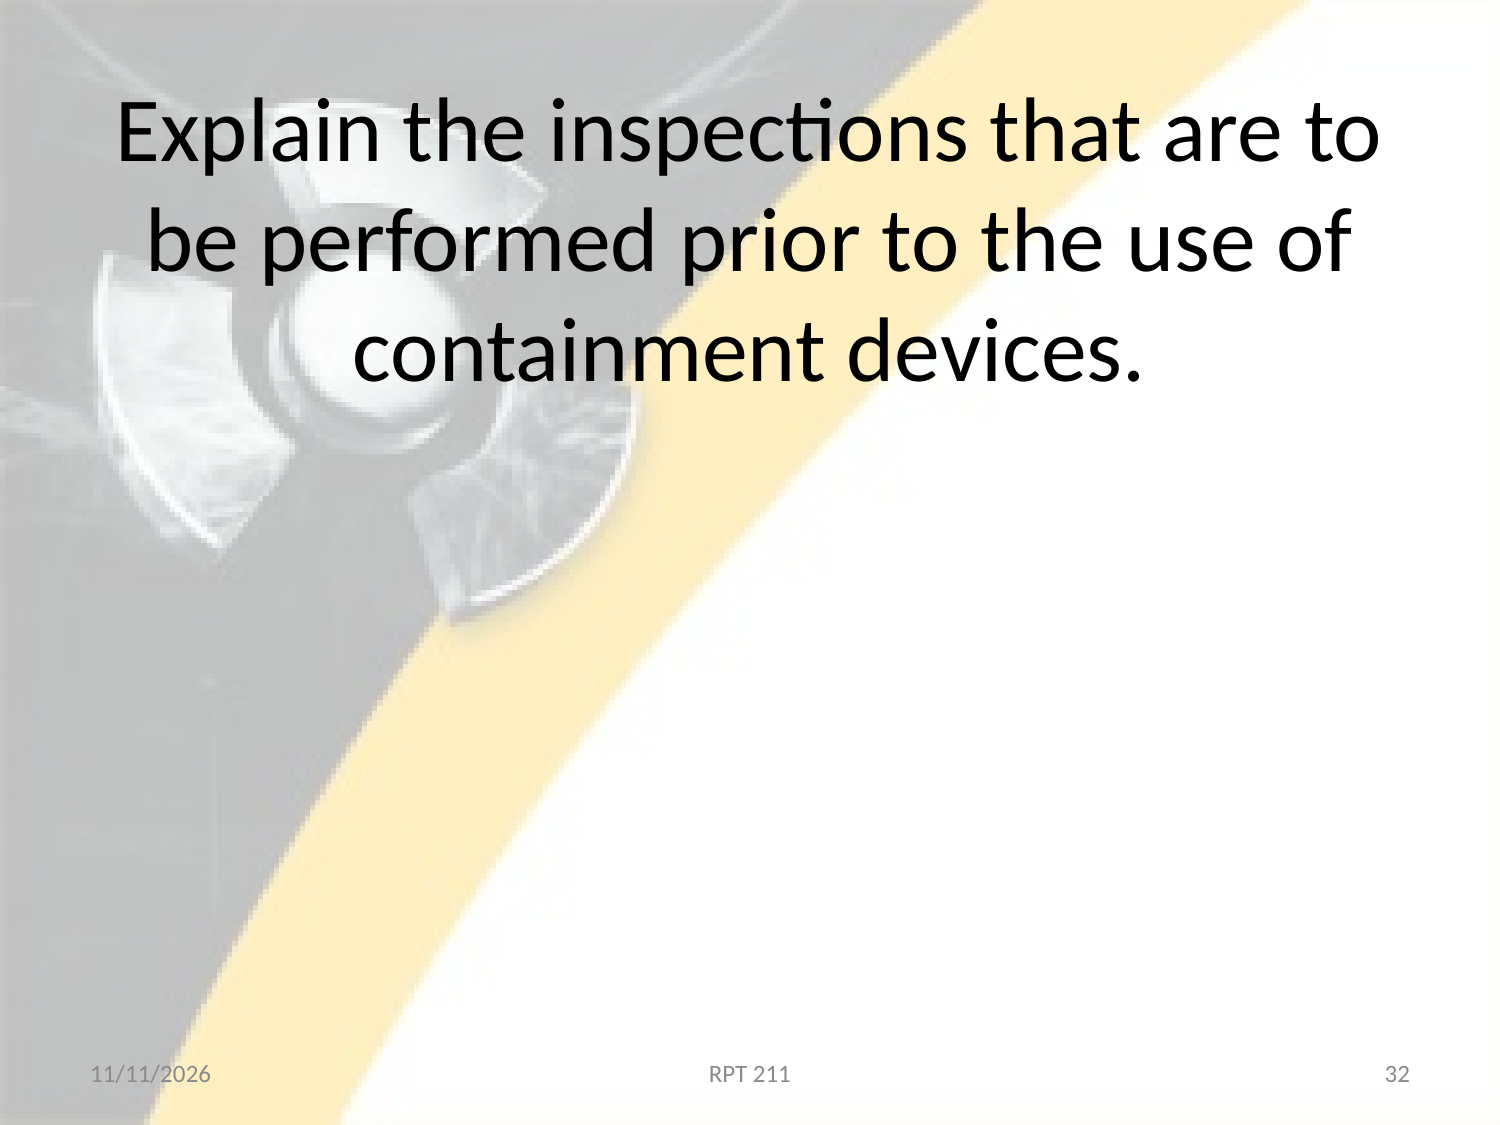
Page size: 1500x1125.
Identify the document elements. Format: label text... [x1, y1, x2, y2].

slide_number 32 [1074, 1042, 1425, 1103]
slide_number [75, 1042, 425, 1103]
title Explain the inspections that are to be performed prior to the use of containment devices. [75, 45, 1425, 425]
footer RPT 211 [512, 1042, 988, 1103]
